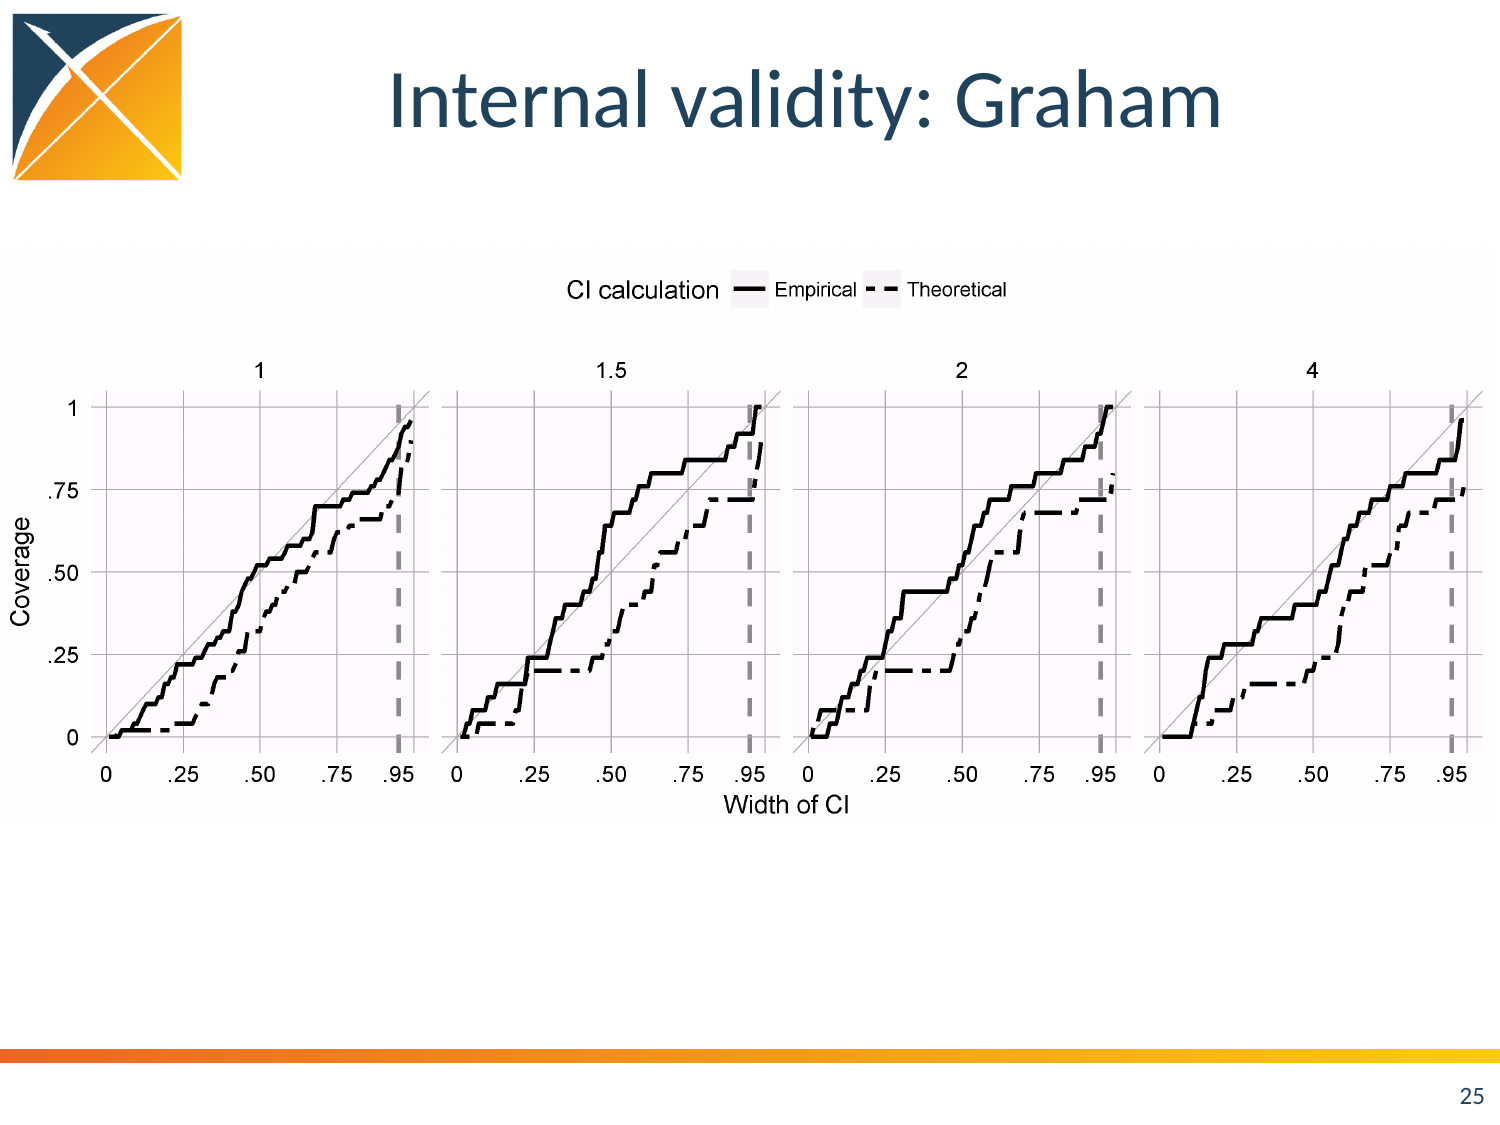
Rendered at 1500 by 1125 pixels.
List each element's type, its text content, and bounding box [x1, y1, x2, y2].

slide_number 25 [1149, 1065, 1500, 1125]
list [0, 243, 1495, 826]
picture [0, 0, 206, 200]
title Internal validity: Graham [187, 24, 1425, 163]
